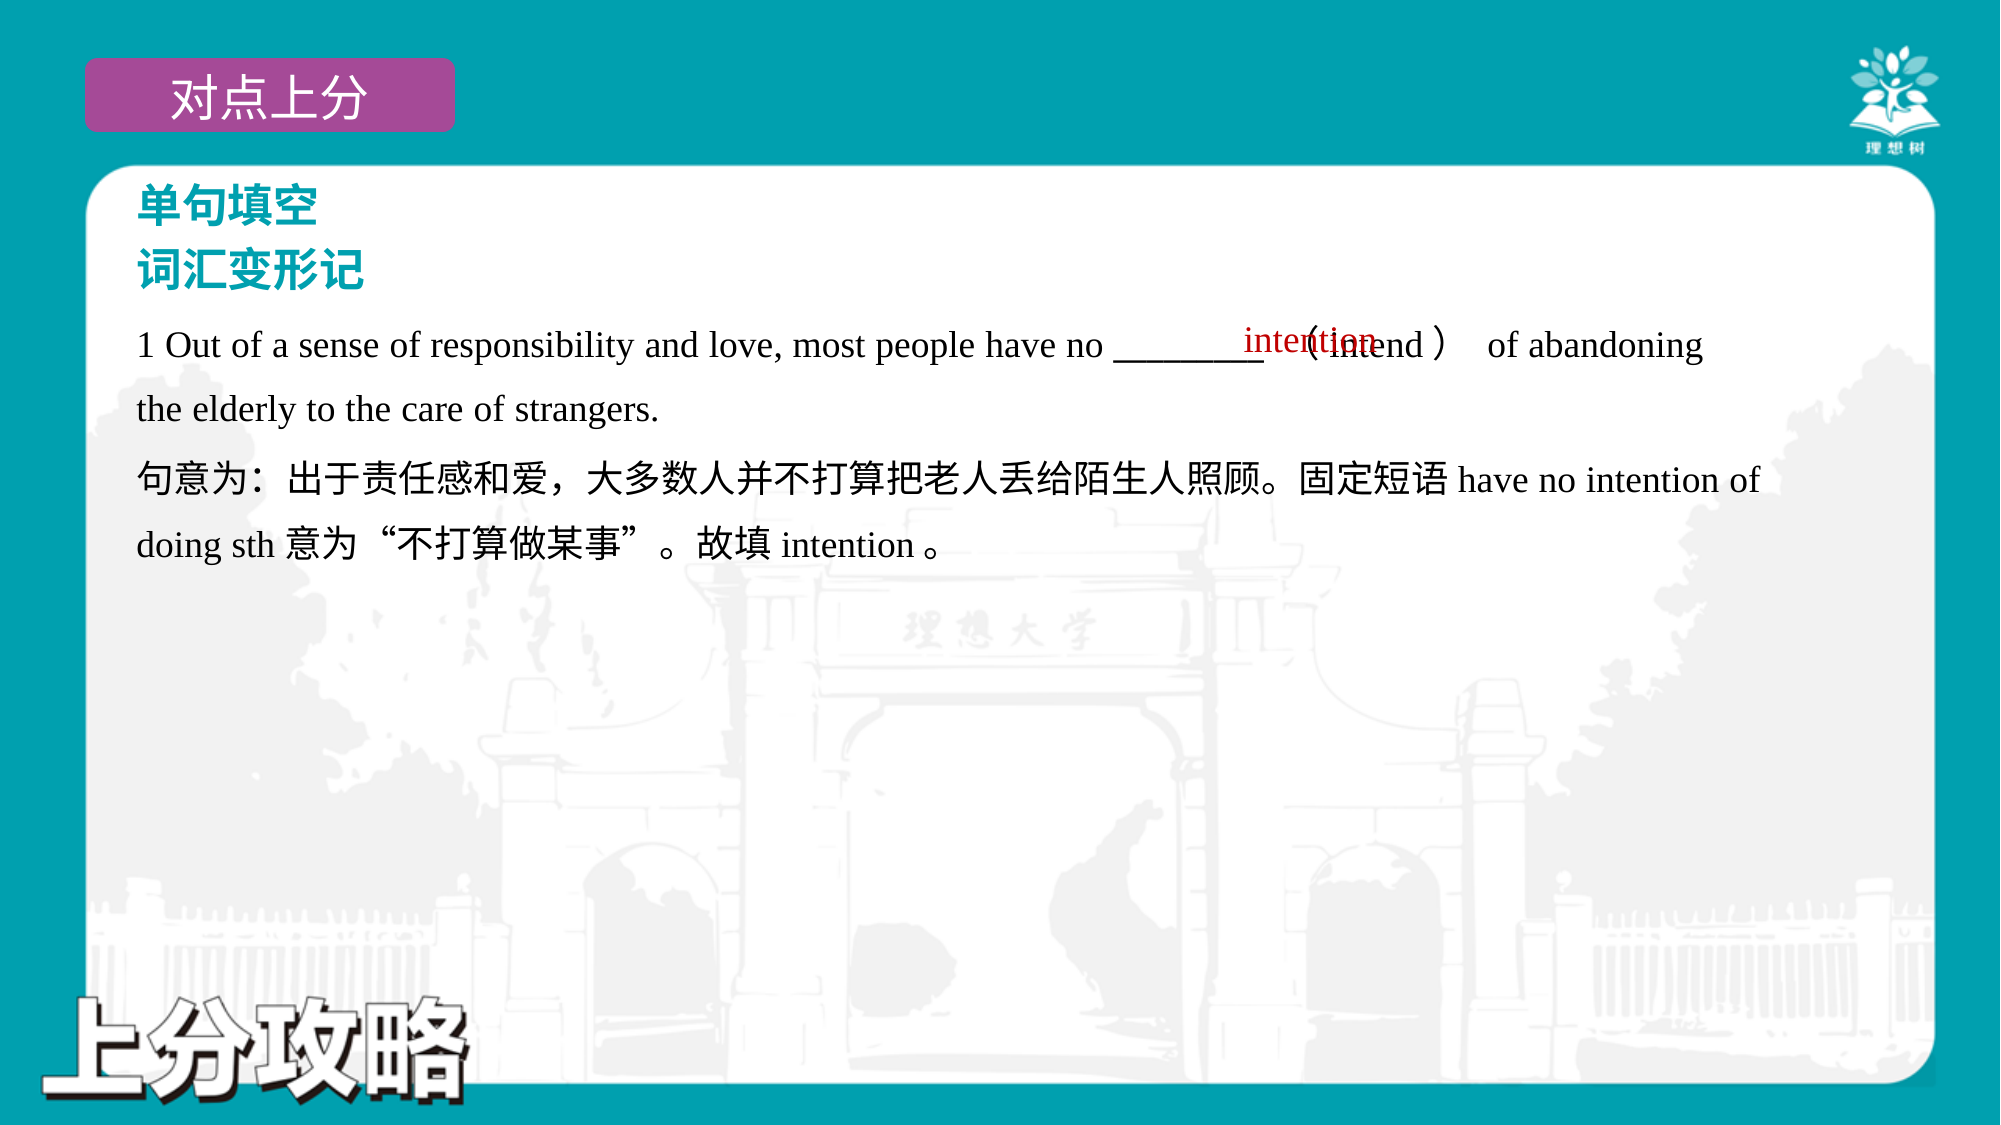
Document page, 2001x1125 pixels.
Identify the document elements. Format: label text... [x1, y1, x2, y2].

text_box 单句填空 [136, 176, 1865, 232]
text_box intention [1230, 290, 1391, 353]
text_box 1 Out of a sense of responsibility and love, most people have no _________ （intend） of abandoning the elderly to the care of strangers. [136, 295, 1865, 423]
text_box 句意为：出于责任感和爱，大多数人并不打算把老人丢给陌生人照顾。固定短语have no intention of doing sth意为“不打算做某事”。故填intention。 [136, 431, 1865, 559]
picture [0, 0, 2000, 1125]
text_box 词汇变形记 [136, 240, 1865, 295]
